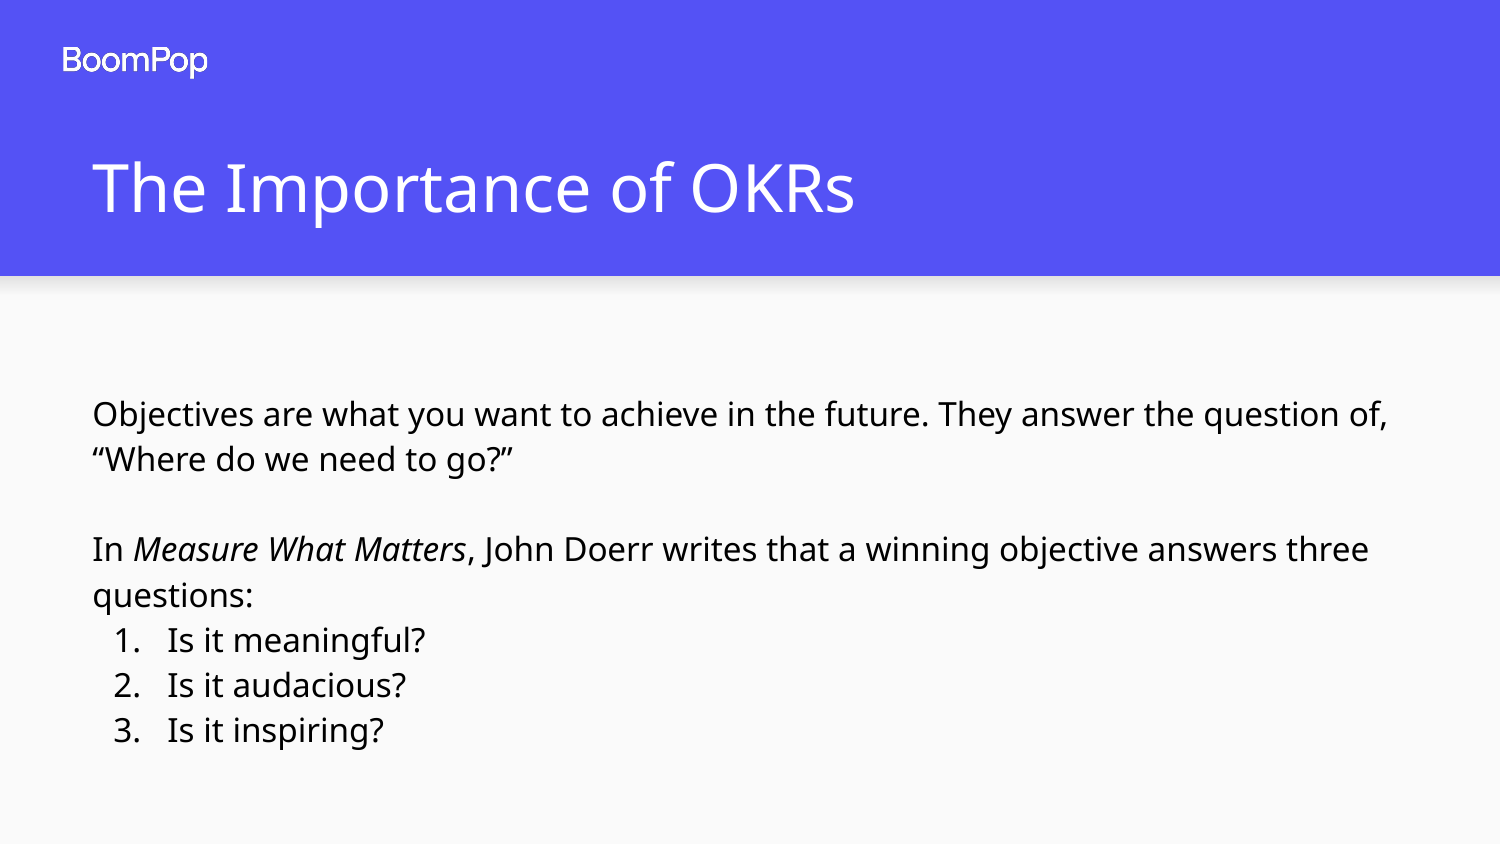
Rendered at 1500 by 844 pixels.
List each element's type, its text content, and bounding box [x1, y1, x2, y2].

picture [63, 46, 208, 79]
title The Importance of OKRs [77, 121, 1427, 248]
list Objectives are what you want to achieve in the future. They answer the question of, “Where do we need to go?” In Measure What Matters, John Doerr writes that a winning objective answers three questions: Is it meaningful? Is it audacious? Is it inspiring? [77, 375, 1427, 819]
